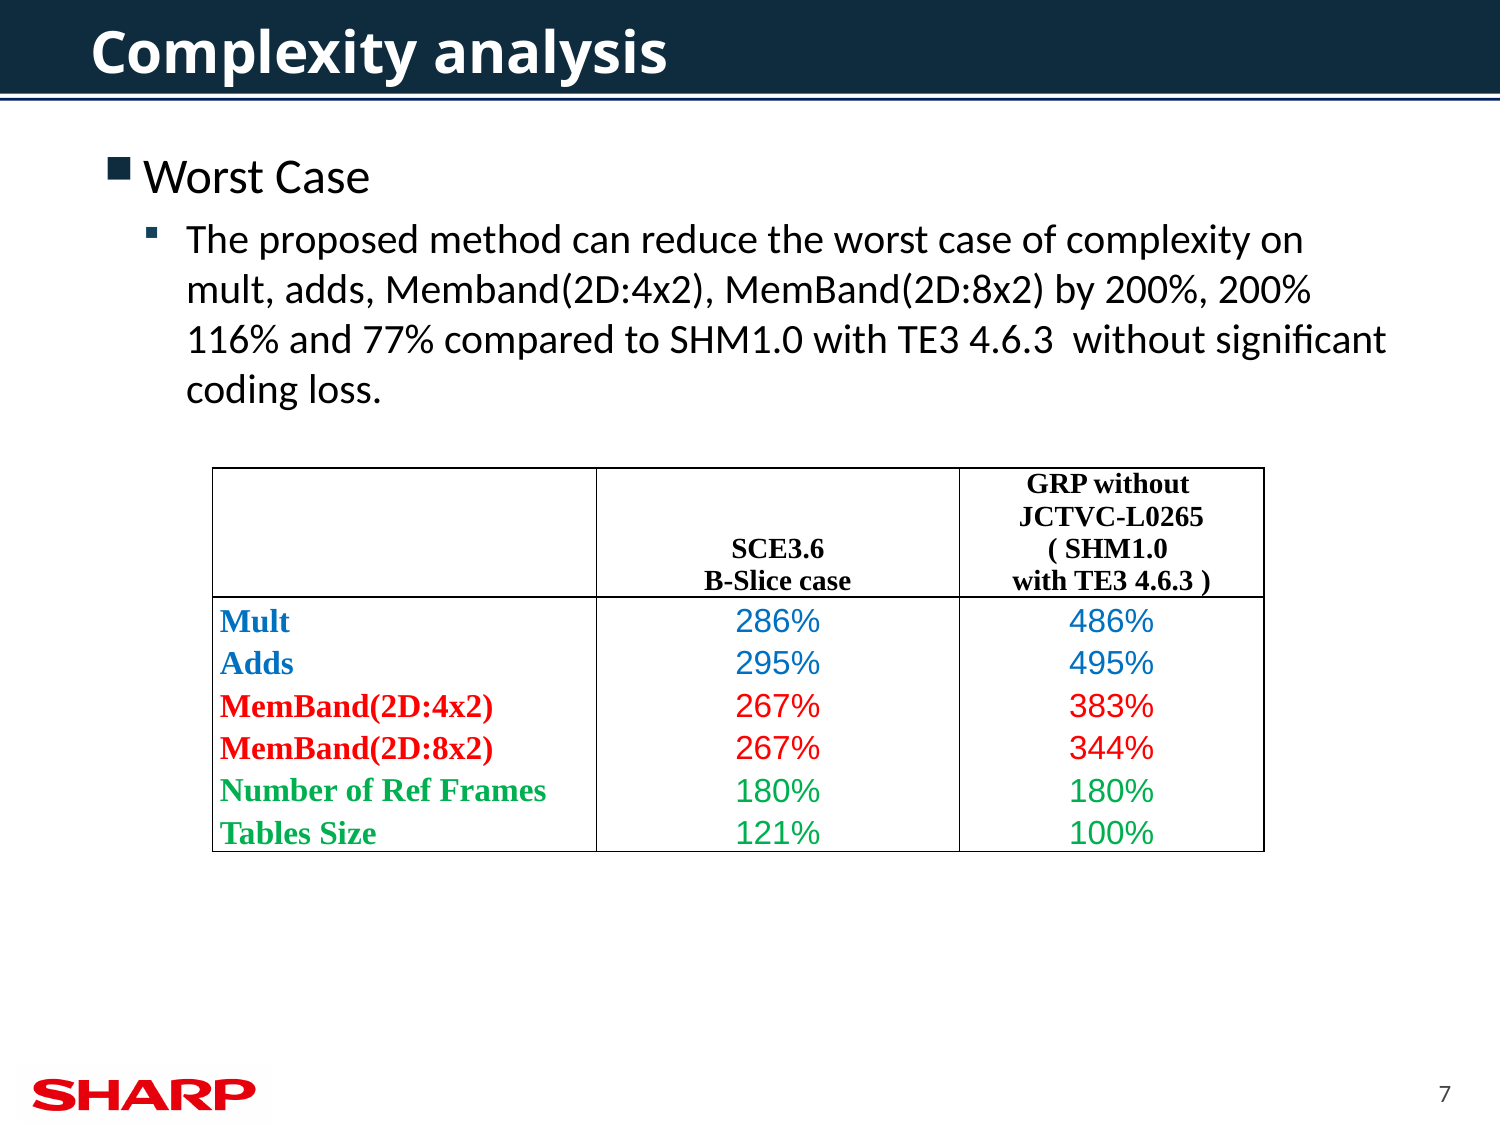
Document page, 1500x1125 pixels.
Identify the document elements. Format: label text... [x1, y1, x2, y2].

table_cell Adds [213, 639, 596, 682]
table_cell MemBand(2D:4x2) [213, 682, 596, 724]
table_cell 100% [960, 809, 1263, 851]
table_cell 344% [960, 724, 1263, 767]
table_cell Mult [213, 598, 596, 639]
table_cell Tables Size [213, 809, 596, 851]
table_cell MemBand(2D:8x2) [213, 724, 596, 767]
table_header [213, 469, 596, 596]
table_header GRP without JCTVC-L0265 ( SHM1.0 with TE3 4.6.3 ) [960, 469, 1263, 596]
slide_number 7 [1345, 1062, 1467, 1108]
table_cell 180% [960, 767, 1263, 809]
title Complexity analysis [74, 15, 1426, 85]
table_cell 383% [960, 682, 1263, 724]
table_cell 295% [597, 639, 959, 682]
table_cell 495% [960, 639, 1263, 682]
picture [17, 1064, 271, 1125]
table_cell 286% [597, 598, 959, 639]
list Worst Case The proposed method can reduce the worst case of complexity on mult, adds, Memband(2D:4x2), MemBand(2D:8x2) by 200%, 200% 116% and 77% compared to SHM1.0 with TE3 4.6.3 without significant coding loss. [74, 128, 1426, 1051]
table_cell 267% [597, 724, 959, 767]
table_cell 267% [597, 682, 959, 724]
table_cell 121% [597, 809, 959, 851]
table_header SCE3.6 B-Slice case [597, 469, 959, 596]
table_cell 180% [597, 767, 959, 809]
table_cell Number of Ref Frames [213, 767, 596, 809]
table_cell 486% [960, 598, 1263, 639]
